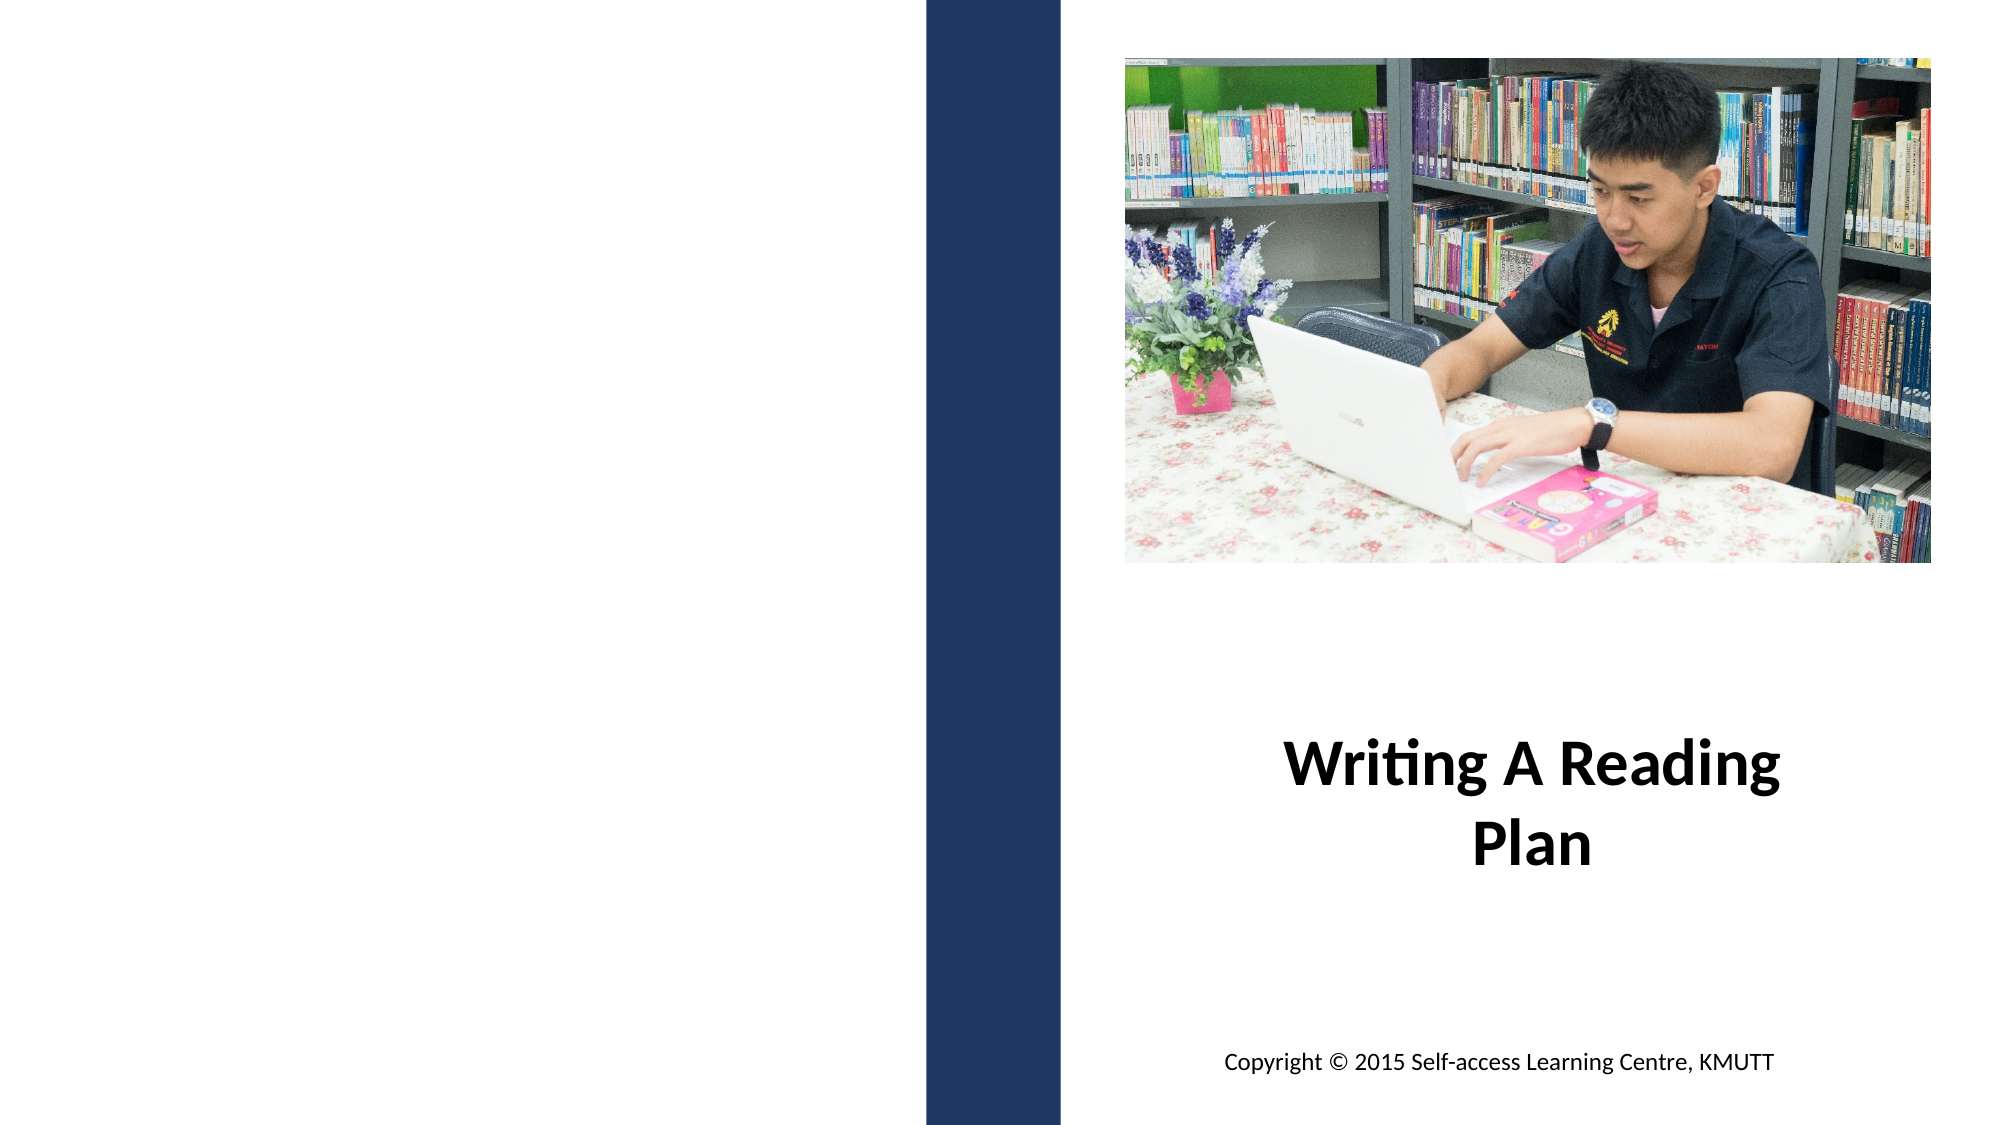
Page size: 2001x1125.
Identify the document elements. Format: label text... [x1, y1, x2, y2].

text_box Writing A Reading Plan [1207, 710, 1858, 888]
text_box Copyright © 2015 Self-access Learning Centre, KMUTT [1207, 1036, 1849, 1084]
picture [1125, 58, 1931, 563]
text_box [925, 0, 1062, 1125]
